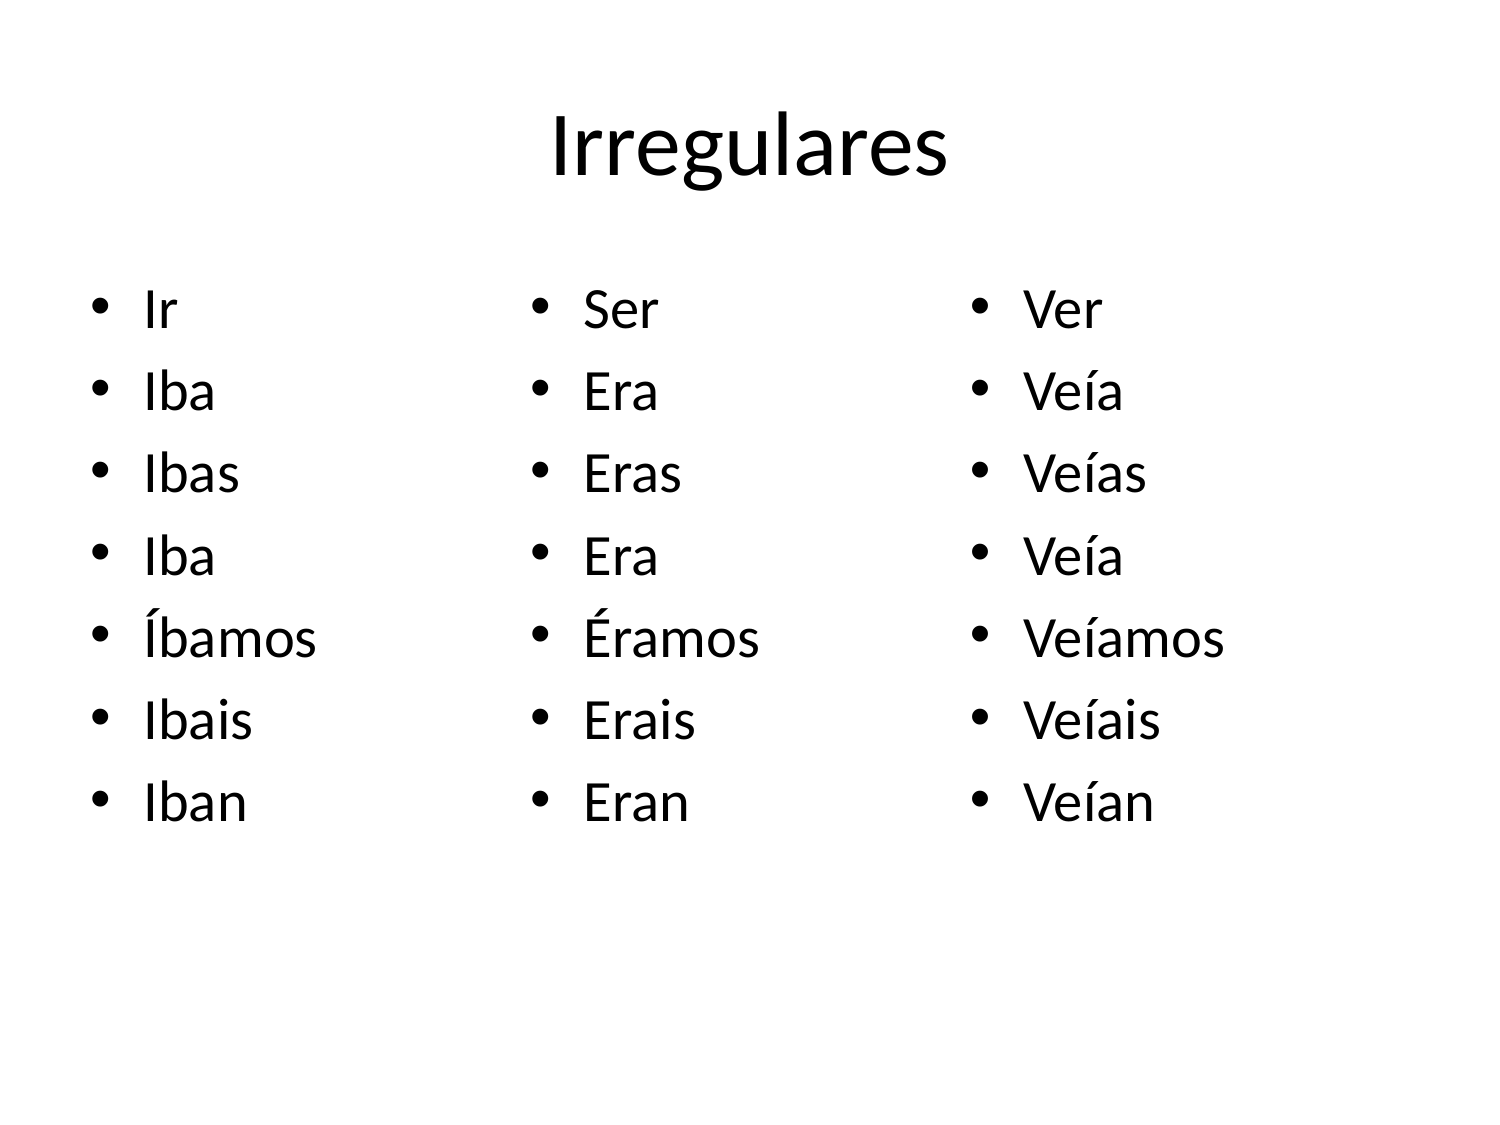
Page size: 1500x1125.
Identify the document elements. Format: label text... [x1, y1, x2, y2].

list Ir Iba Ibas Iba Íbamos Ibais Iban Ser Era Eras Era Éramos Erais Eran Ver Veía Veías Veía Veíamos Veíais Veían [75, 262, 1425, 1005]
title Irregulares [75, 45, 1425, 233]
